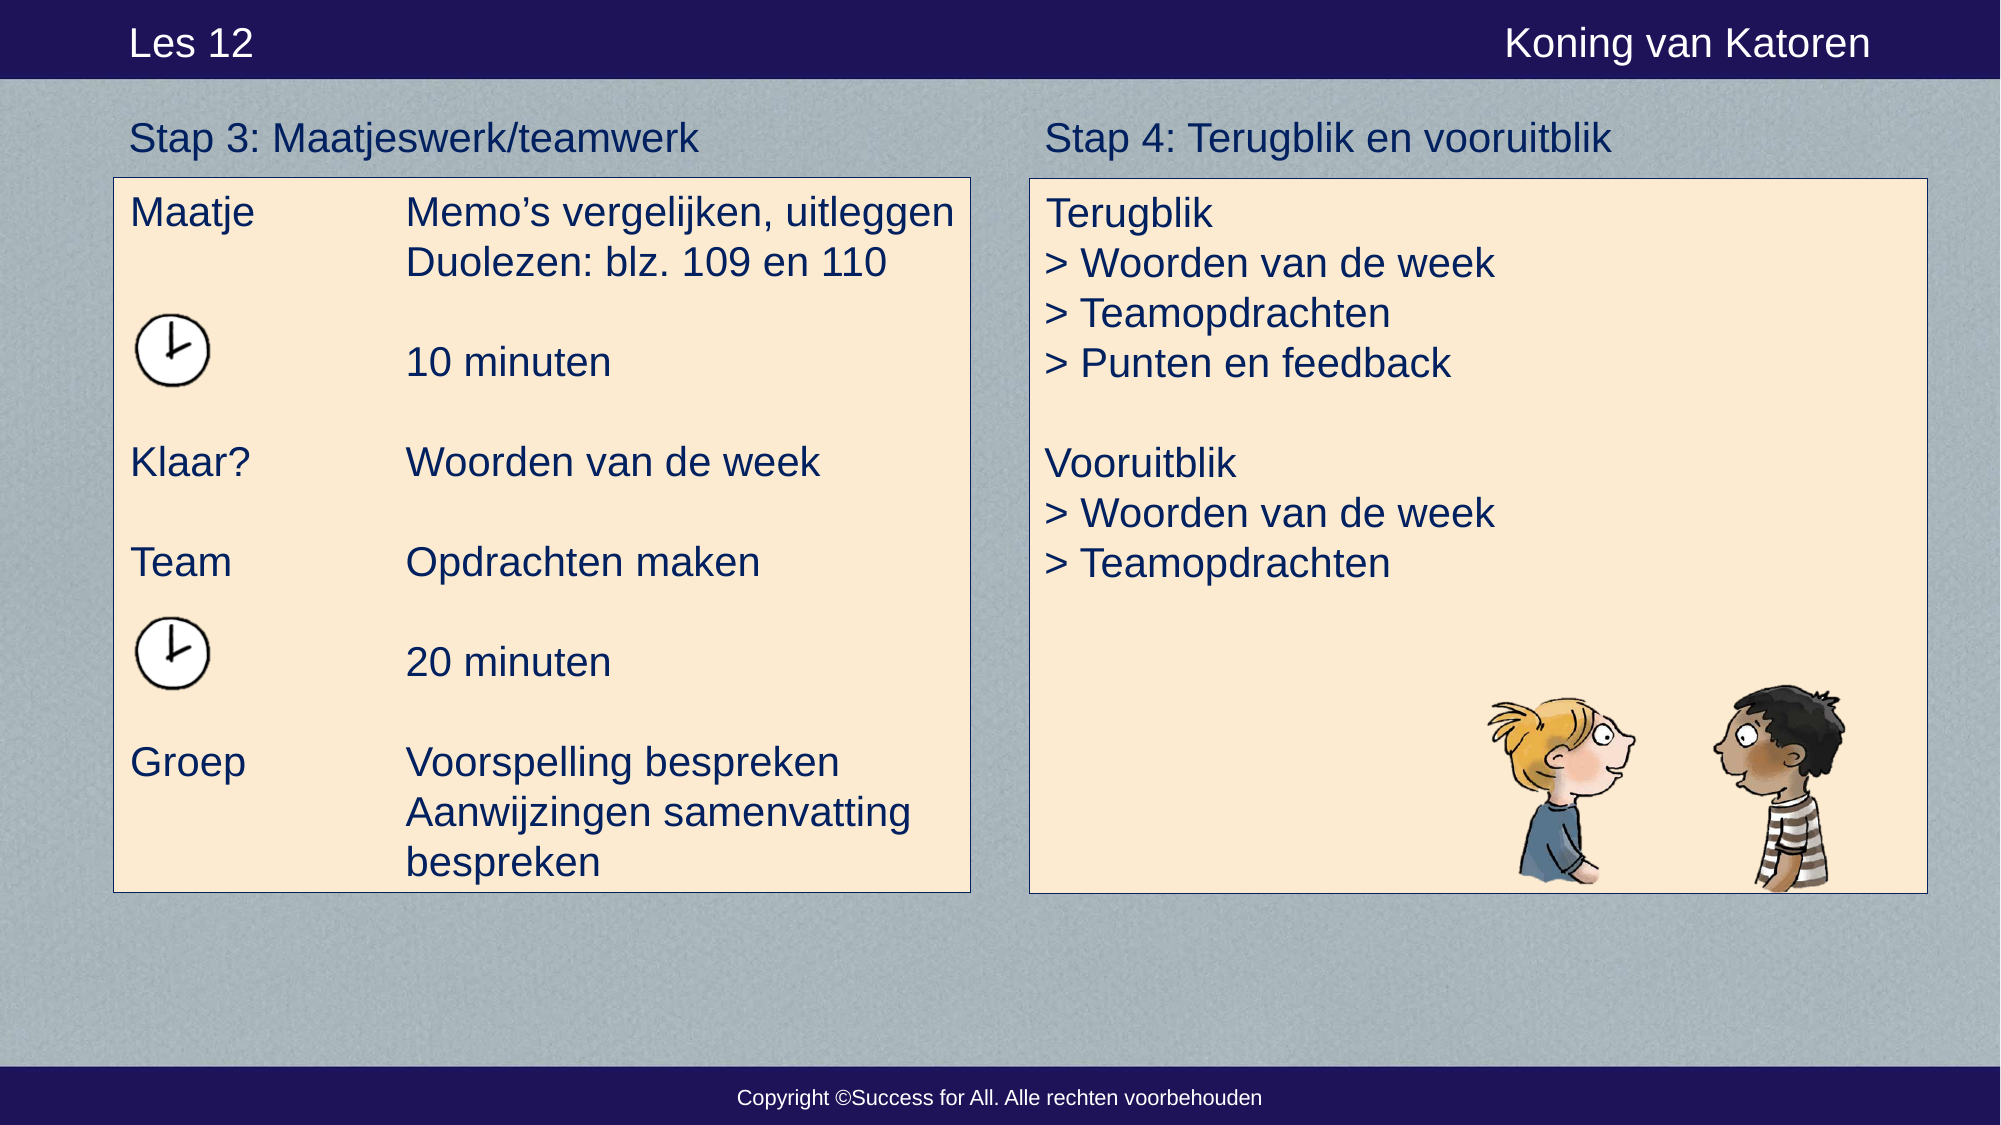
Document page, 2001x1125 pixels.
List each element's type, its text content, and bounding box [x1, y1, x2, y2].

text_box Maatje Memo’s vergelijken, uitleggen Duolezen: blz. 109 en 110 10 minuten Klaar? Woorden van de week Team Opdrachten maken 20 minuten Groep Voorspelling bespreken Aanwijzingen samenvatting bespreken [113, 177, 971, 893]
text_box Stap 3: Maatjeswerk/teamwerk [114, 103, 907, 169]
text_box Stap 4: Terugblik en vooruitblik [1029, 103, 1822, 169]
picture [0, 0, 2001, 1125]
text_box Les 12 [114, 8, 354, 73]
text_box Koning van Katoren [999, 8, 1886, 73]
text_box Terugblik > Woorden van de week > Teamopdrachten > Punten en feedback Vooruitblik > Woorden van de week > Teamopdrachten [1029, 178, 1928, 894]
text_box Copyright ©Success for All. Alle rechten voorbehouden [0, 1076, 2000, 1125]
